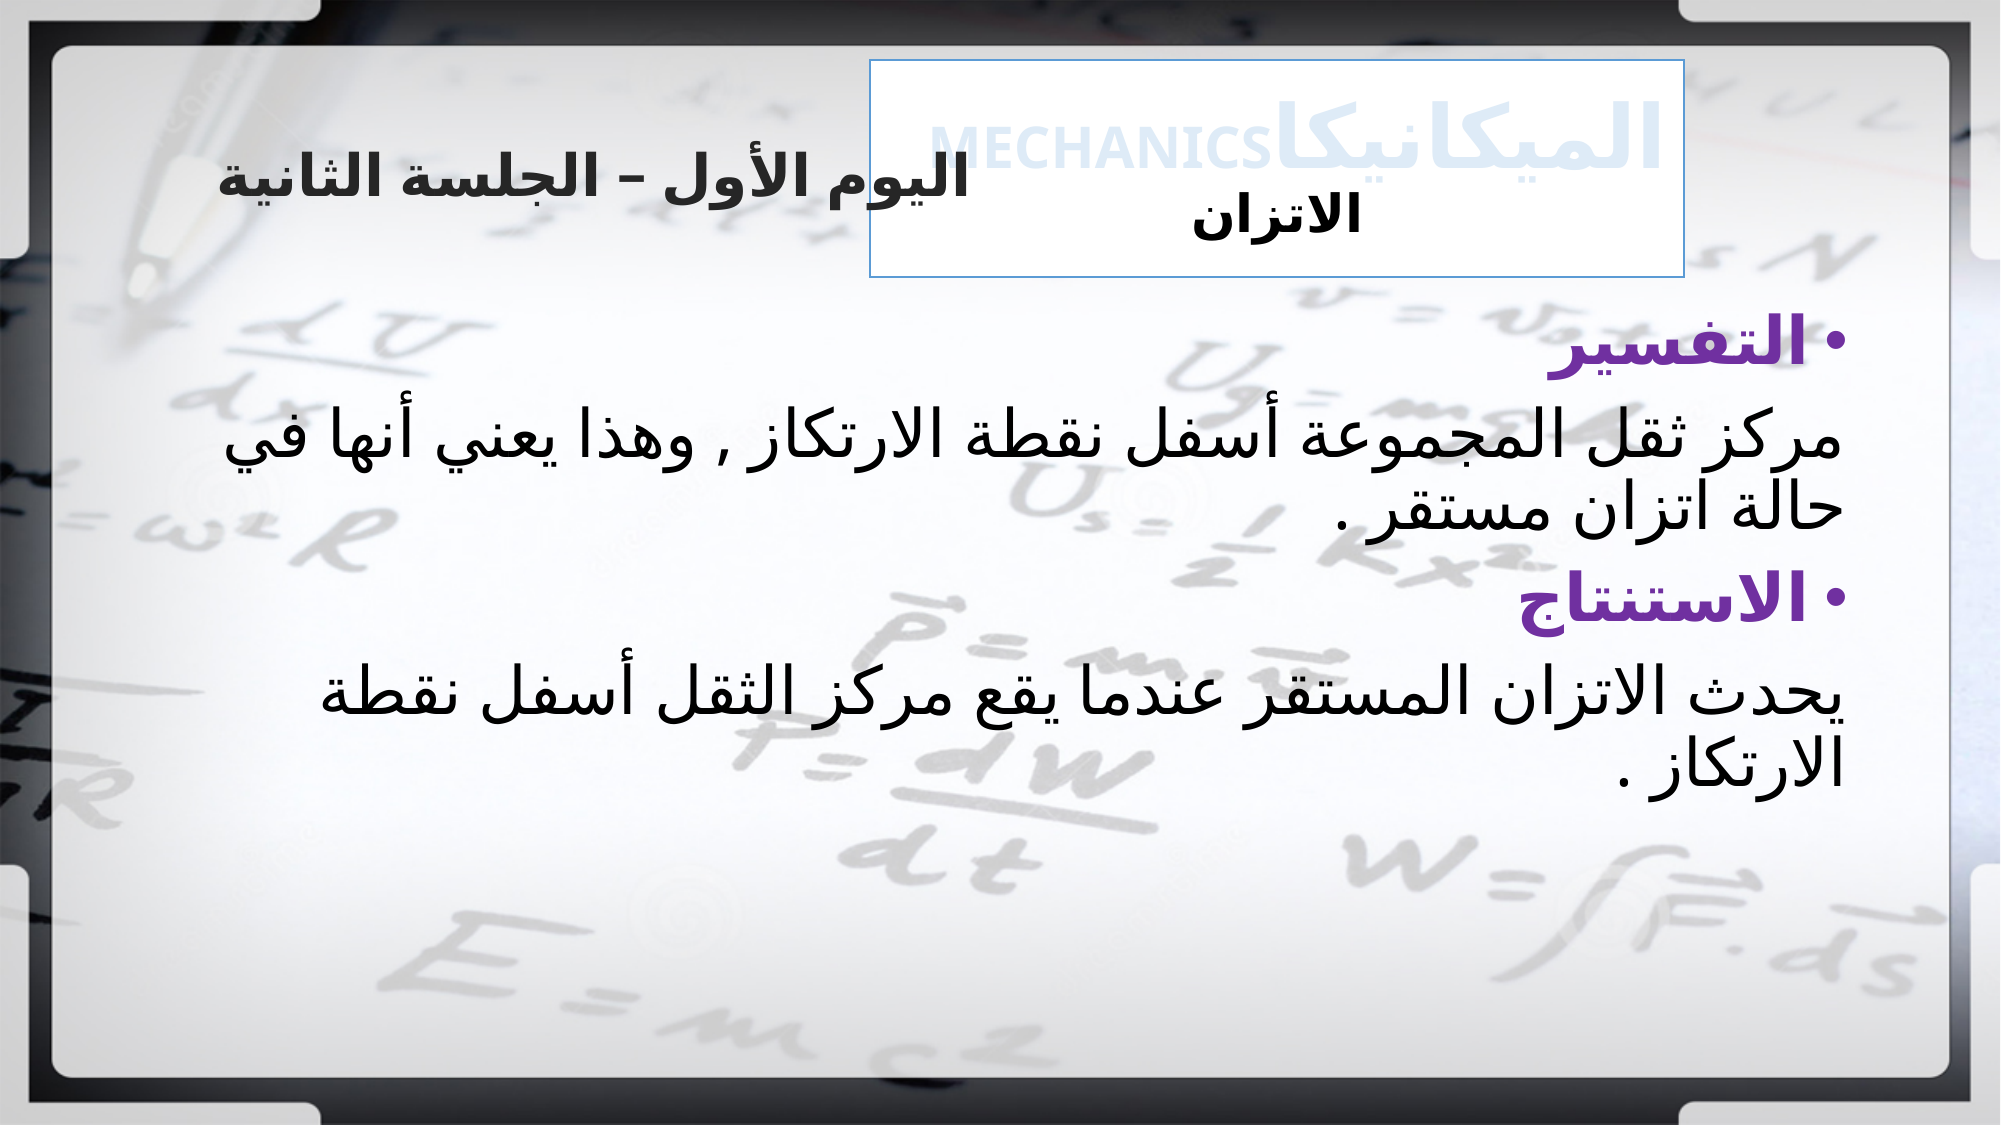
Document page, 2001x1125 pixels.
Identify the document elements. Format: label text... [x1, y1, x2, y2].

picture [0, 0, 2001, 1125]
list التفسير مركز ثقل المجموعة أسفل نقطة الارتكاز , وهذا يعني أنها في حالة اتزان مستقر . الاستنتاج يحدث الاتزان المستقر عندما يقع مركز الثقل أسفل نقطة الارتكاز . [137, 299, 1863, 1014]
text_box اليوم الأول – الجلسة الثانية [201, 130, 987, 216]
title الميكانيكاMECHANICS الاتزان [869, 59, 1685, 278]
